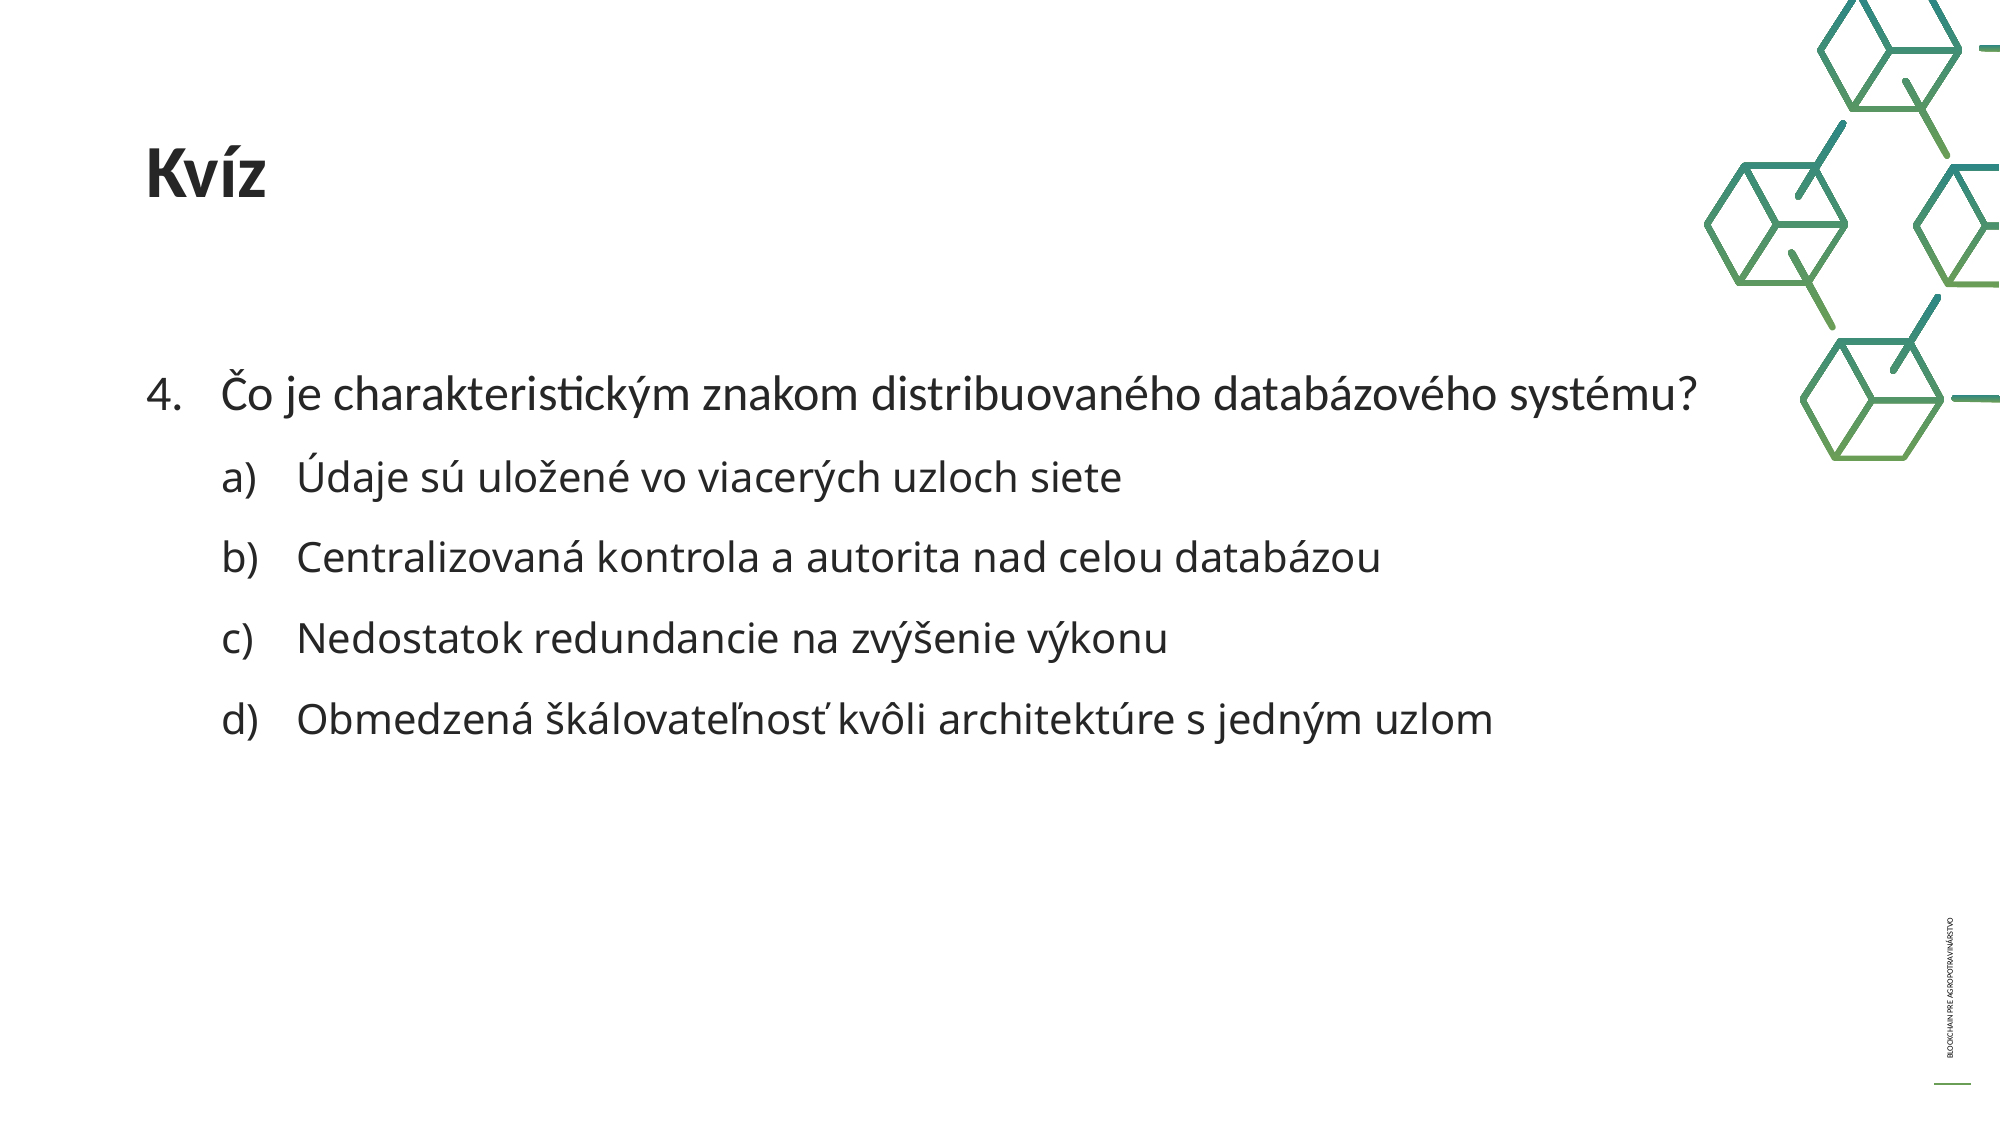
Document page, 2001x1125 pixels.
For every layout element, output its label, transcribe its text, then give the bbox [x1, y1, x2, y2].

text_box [1703, 0, 2000, 462]
list Čo je charakteristickým znakom distribuovaného databázového systému? Údaje sú uložené vo viacerých uzloch siete Centralizovaná kontrola a autorita nad celou databázou Nedostatok redundancie na zvýšenie výkonu Obmedzená škálovateľnosť kvôli architektúre s jedným uzlom [130, 348, 1869, 1035]
list Kvíz [130, 124, 1698, 337]
